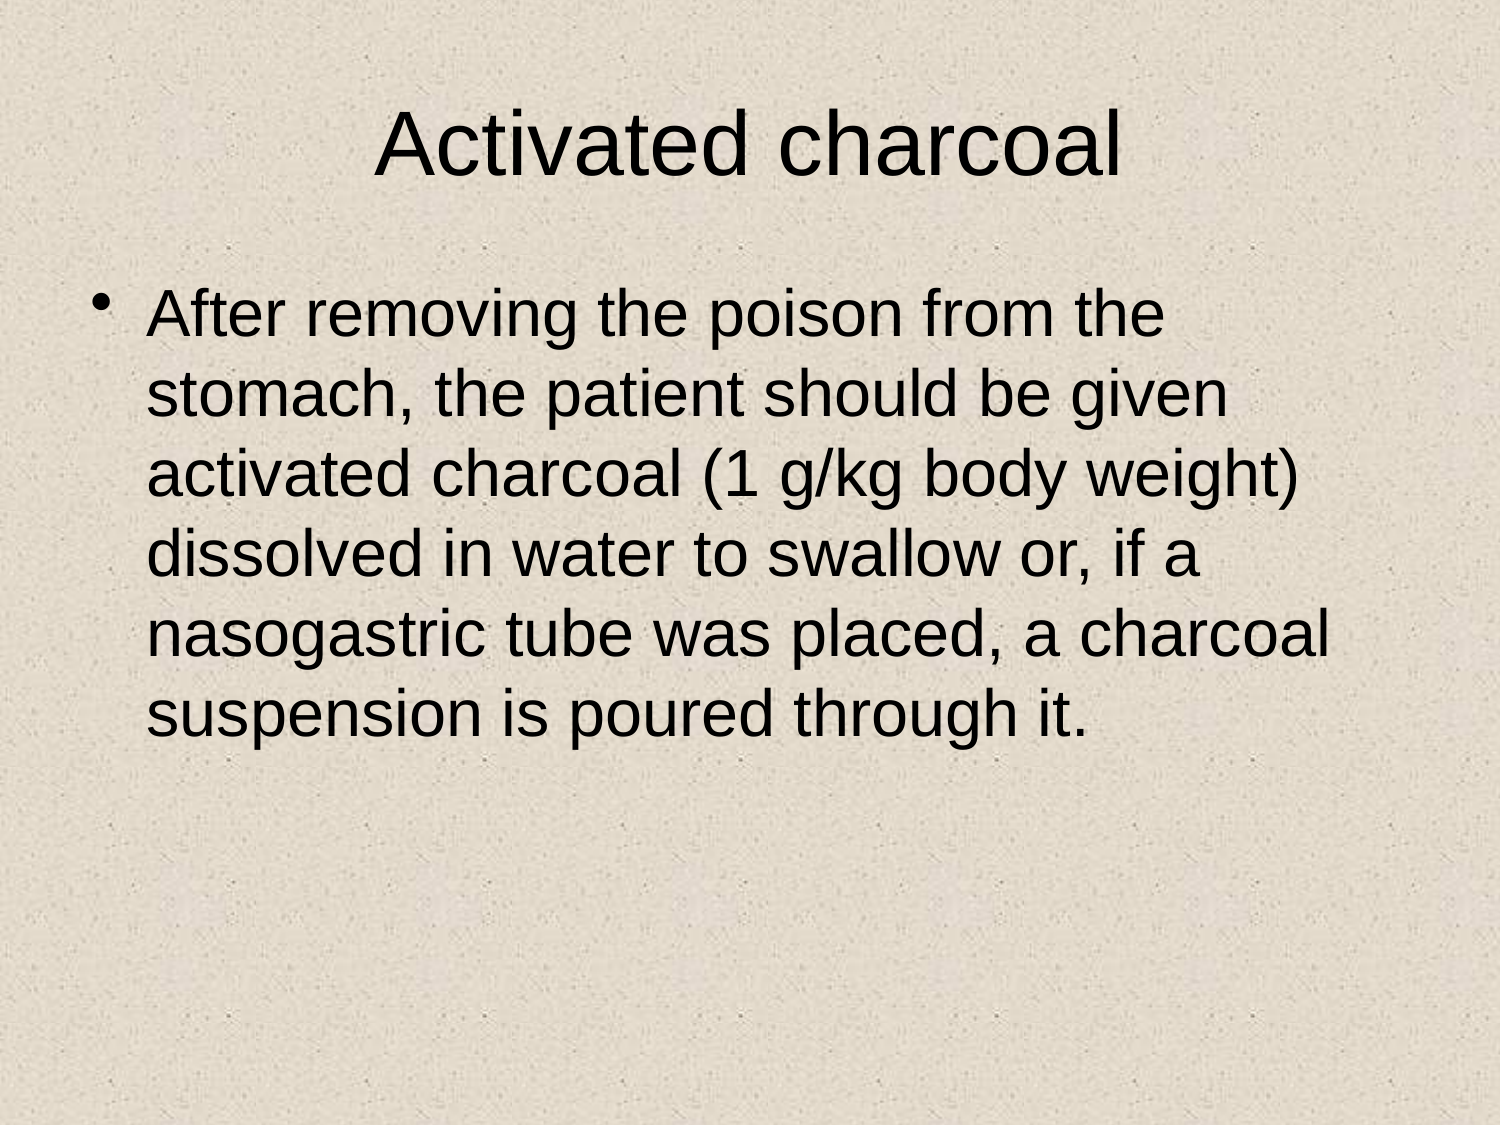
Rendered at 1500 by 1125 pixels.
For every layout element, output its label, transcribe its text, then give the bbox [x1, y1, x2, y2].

picture [0, 0, 1500, 1125]
title Activated charcoal [75, 45, 1425, 233]
list After removing the poison from the stomach, the patient should be given activated charcoal (1 g/kg body weight) dissolved in water to swallow or, if a nasogastric tube was placed, a charcoal suspension is poured through it. [75, 262, 1425, 1005]
